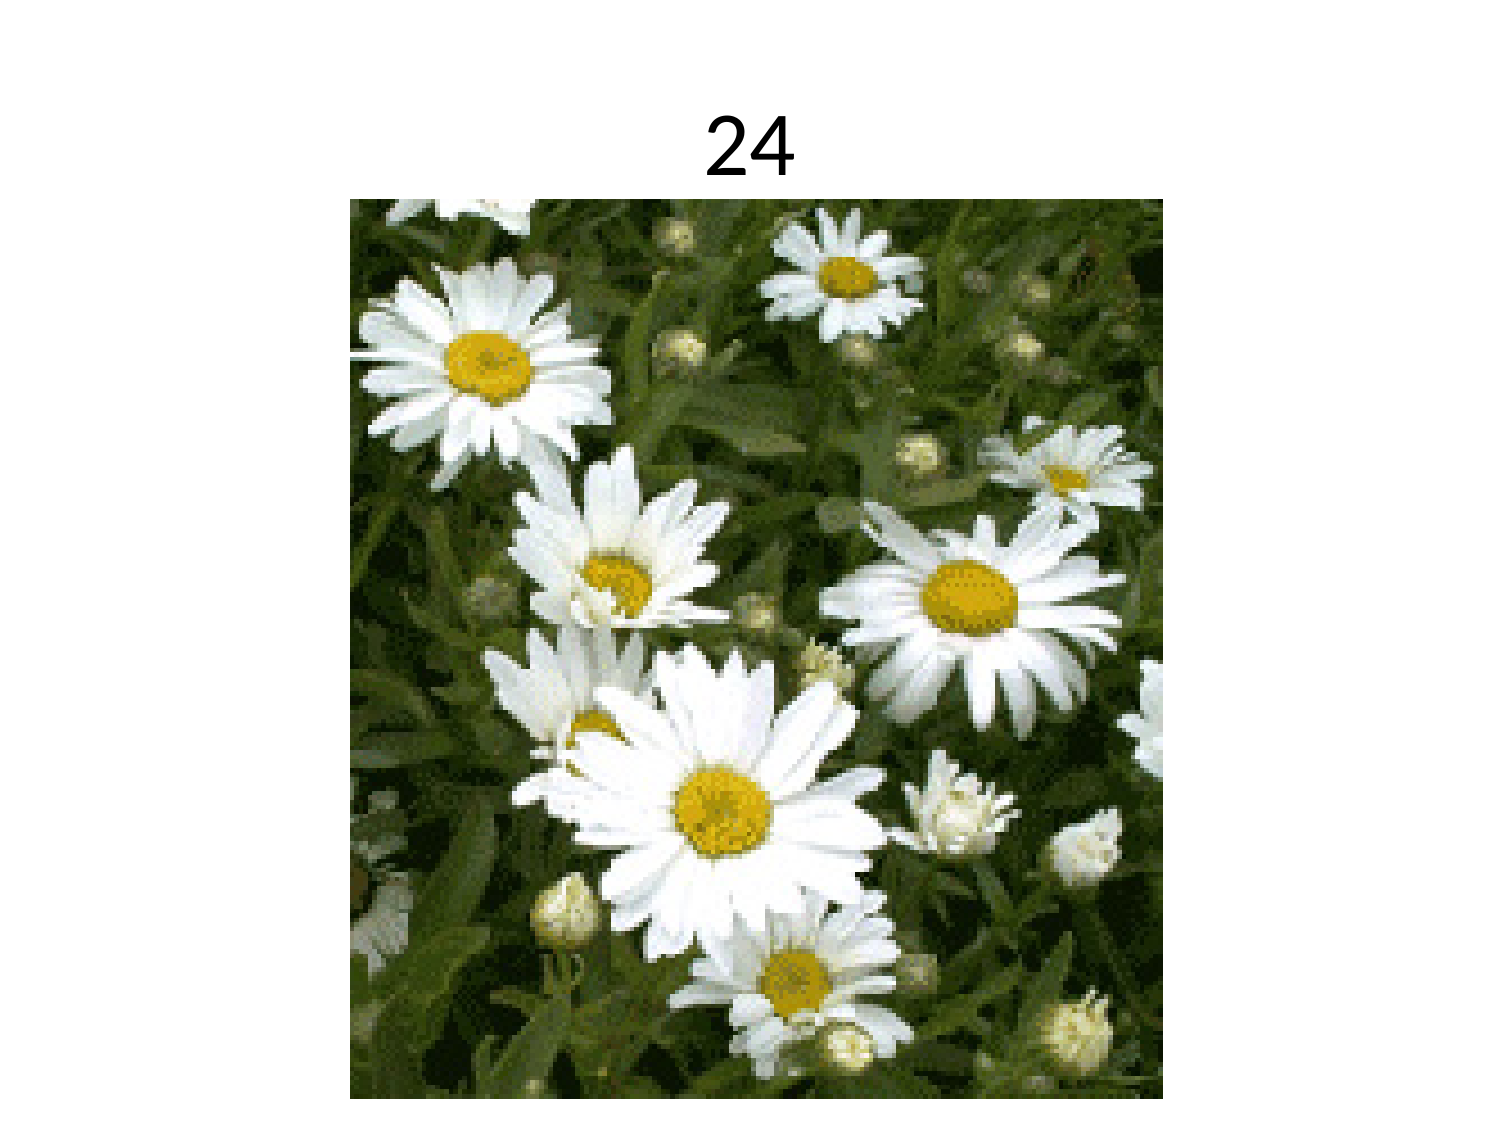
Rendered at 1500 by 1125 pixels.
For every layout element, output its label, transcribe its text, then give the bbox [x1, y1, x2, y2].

picture [349, 199, 1163, 1099]
title 24 [75, 45, 1425, 233]
